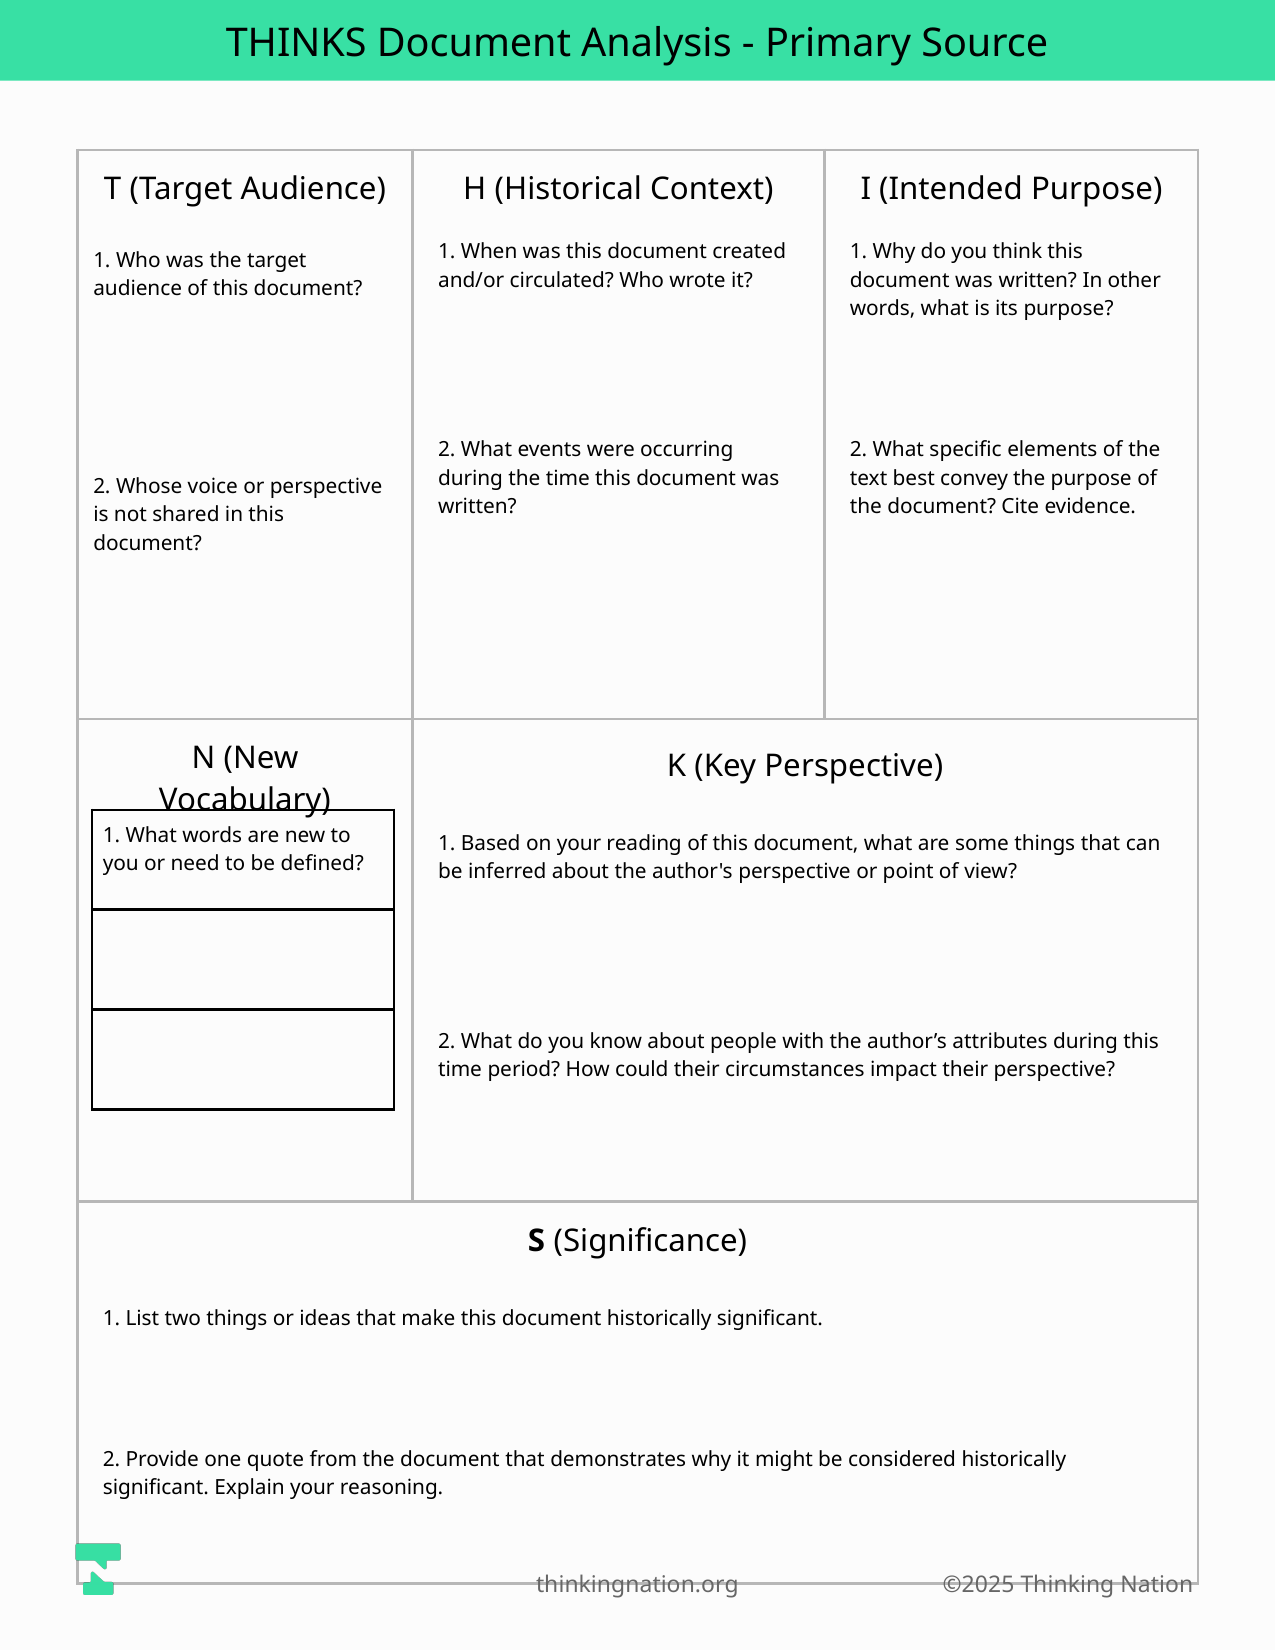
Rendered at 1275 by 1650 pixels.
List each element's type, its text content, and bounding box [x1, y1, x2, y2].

picture [62, 1533, 134, 1605]
text_box thinkingnation.org [486, 1553, 789, 1605]
table_cell N (New Vocabulary) 1. What words are new to you or need to be defined? [79, 720, 411, 1200]
table_header T (Target Audience) 1. Who was the target audience of this document? 2. Whose voice or perspective is not shared in this document? [79, 151, 411, 718]
table_cell S (Significance) 1. List two things or ideas that make this document historically significant. 2. Provide one quote from the document that demonstrates why it might be considered historically significant. Explain your reasoning. [79, 1203, 1197, 1582]
text_box THINKS Document Analysis - Primary Source [0, 0, 1275, 81]
table_header H (Historical Context) 1. When was this document created and/or circulated? Who wrote it? 2. What events were occurring during the time this document was written? [414, 151, 823, 718]
table_cell K (Key Perspective) 1. Based on your reading of this document, what are some things that can be inferred about the author's perspective or point of view? 2. What do you know about people with the author’s attributes during this time period? How could their circumstances impact their perspective? [414, 720, 1197, 1200]
table_header [93, 811, 393, 908]
text_box ©2025 Thinking Nation [907, 1553, 1210, 1605]
table_cell [93, 911, 393, 1008]
table_header I (Intended Purpose) 1. Why do you think this document was written? In other words, what is its purpose? 2. What specific elements of the text best convey the purpose of the document? Cite evidence. [826, 151, 1197, 718]
table_cell [93, 1011, 393, 1108]
